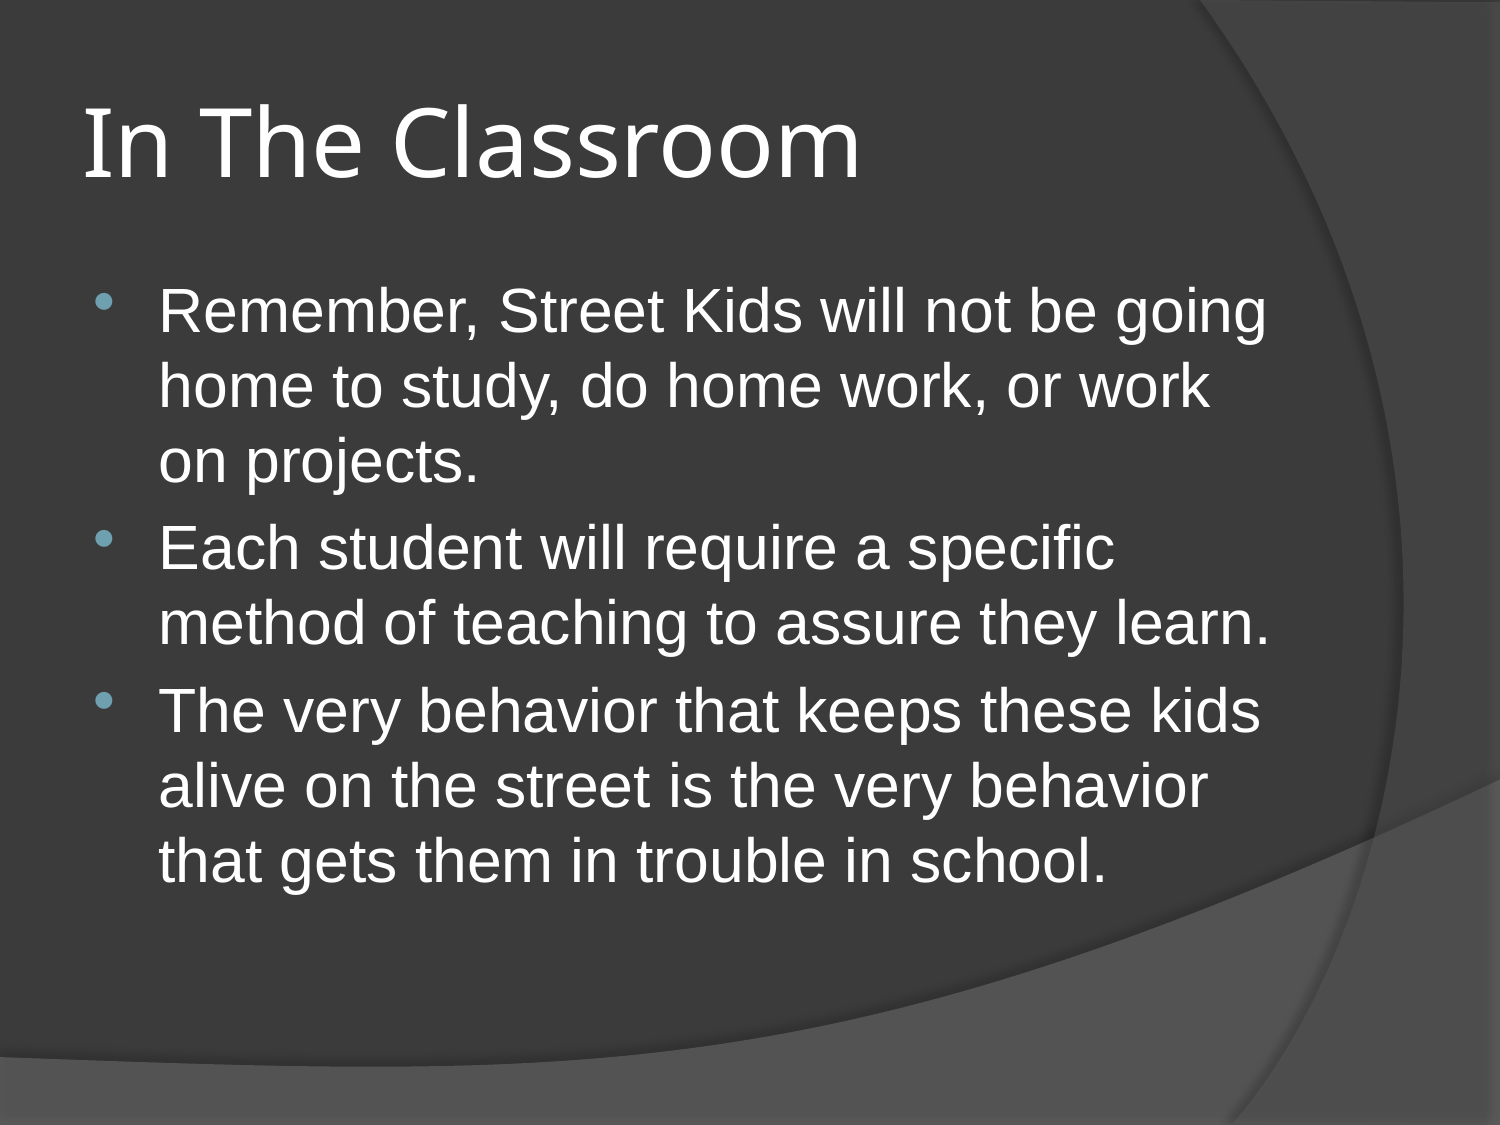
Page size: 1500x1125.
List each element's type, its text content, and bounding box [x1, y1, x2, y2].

list Remember, Street Kids will not be going home to study, do home work, or work on projects. Each student will require a specific method of teaching to assure they learn. The very behavior that keeps these kids alive on the street is the very behavior that gets them in trouble in school. [75, 262, 1300, 1005]
title In The Classroom [75, 45, 1300, 233]
